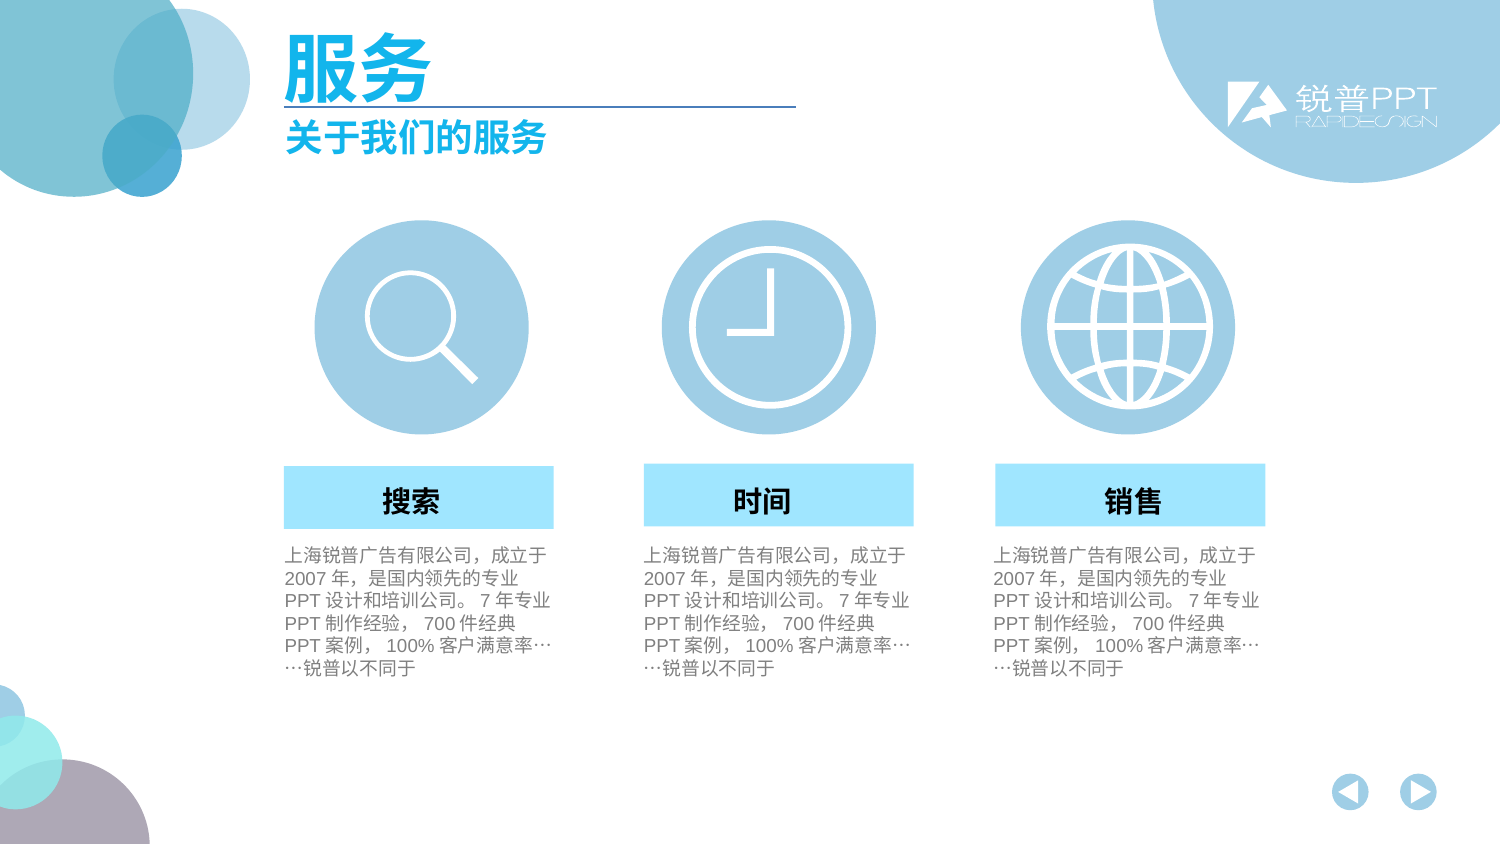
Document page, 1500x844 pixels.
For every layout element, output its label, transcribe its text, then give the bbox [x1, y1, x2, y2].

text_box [1020, 220, 1236, 435]
text_box 时间 [718, 475, 820, 526]
text_box 服务 [269, 14, 758, 119]
text_box 销售 [1090, 475, 1204, 526]
text_box 上海锐普广告有限公司，成立于2007年，是国内领先的专业PPT设计和培训公司。7年专业PPT制作经验，700件经典PPT案例，100%客户满意率……锐普以不同于 [284, 543, 554, 679]
text_box 搜索 [368, 475, 534, 526]
text_box [993, 461, 1268, 529]
text_box [642, 461, 916, 529]
text_box 上海锐普广告有限公司，成立于2007年，是国内领先的专业PPT设计和培训公司。7年专业PPT制作经验，700件经典PPT案例，100%客户满意率……锐普以不同于 [993, 543, 1266, 679]
text_box 上海锐普广告有限公司，成立于2007年，是国内领先的专业PPT设计和培训公司。7年专业PPT制作经验，700件经典PPT案例，100%客户满意率……锐普以不同于 [643, 543, 914, 679]
text_box [282, 464, 556, 531]
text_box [661, 220, 877, 435]
text_box 关于我们的服务 [271, 106, 758, 167]
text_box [314, 220, 529, 435]
